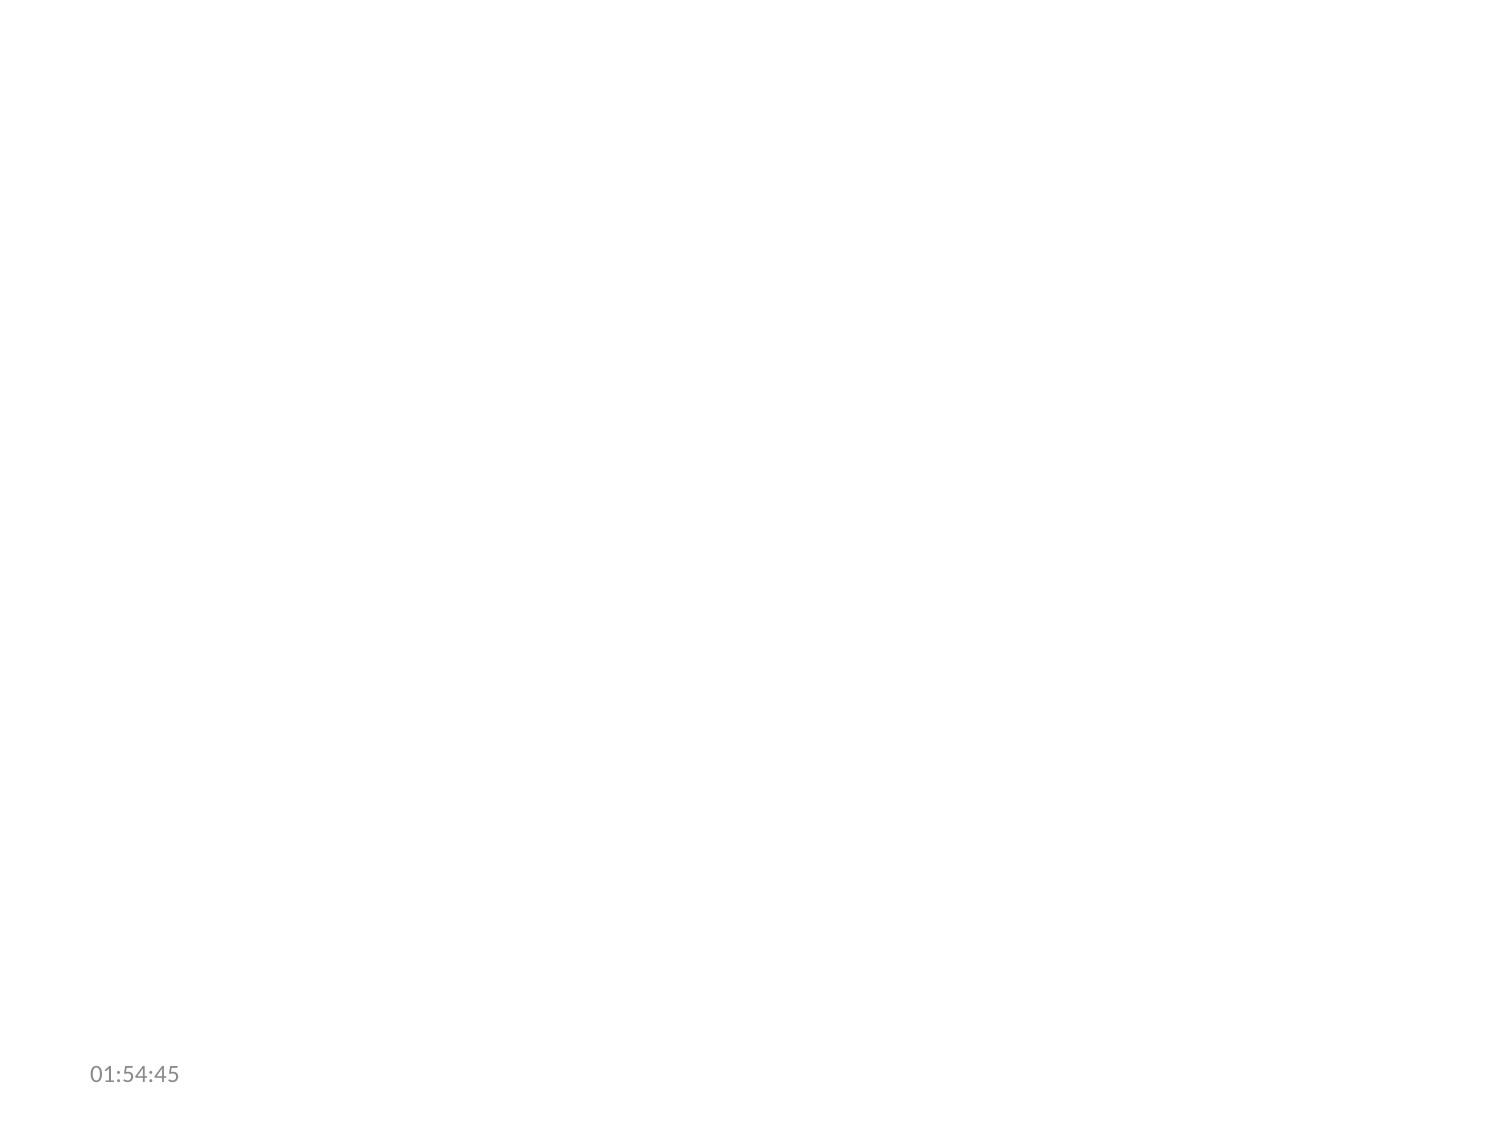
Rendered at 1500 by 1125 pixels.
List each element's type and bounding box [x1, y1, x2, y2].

slide_number [75, 1042, 425, 1103]
